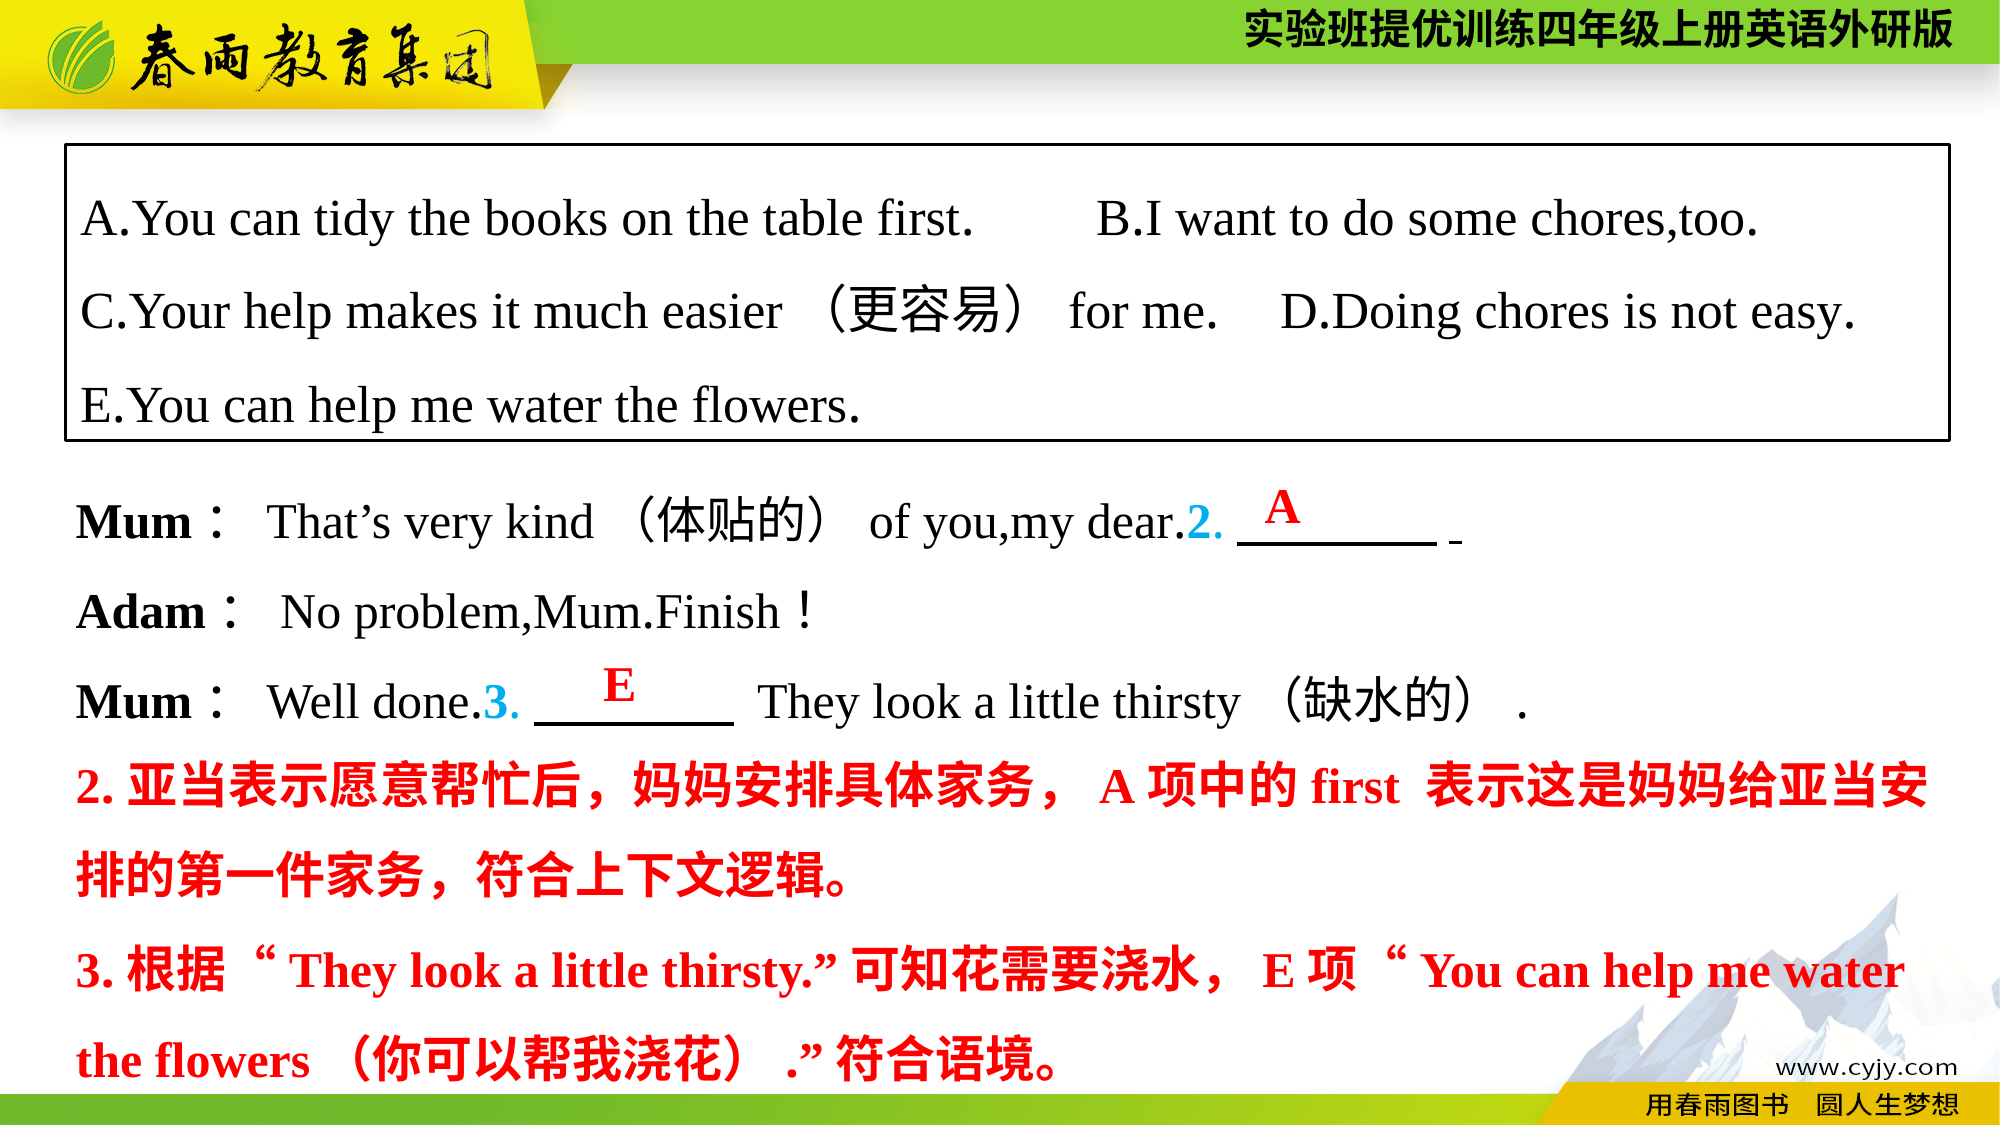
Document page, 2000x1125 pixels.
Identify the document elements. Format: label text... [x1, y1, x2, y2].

list Mum：That’s very kind（体贴的）of you,my dear.2. . Adam：No problem,Mum.Finish！ Mum：Well done.3. They look a little thirsty（缺水的）. [60, 450, 1945, 715]
picture [0, 0, 2000, 1125]
text_box 3.根据“They look a little thirsty.”可知花需要浇水，E项“You can help me water the flowers（你可以帮我浇花）.”符合语境。 [60, 900, 1945, 1096]
text_box E [588, 644, 652, 715]
text_box A.You can tidy the books on the table first. B.I want to do some chores,too. C.Your help makes it much easier（更容易）for me. D.Doing chores is not easy. E.You can help me water the flowers. [65, 144, 1950, 441]
text_box 2.亚当表示愿意帮忙后，妈妈安排具体家务，A项中的first 表示这是妈妈给亚当安排的第一件家务，符合上下文逻辑。 [60, 715, 1945, 900]
text_box A [1249, 466, 1316, 541]
